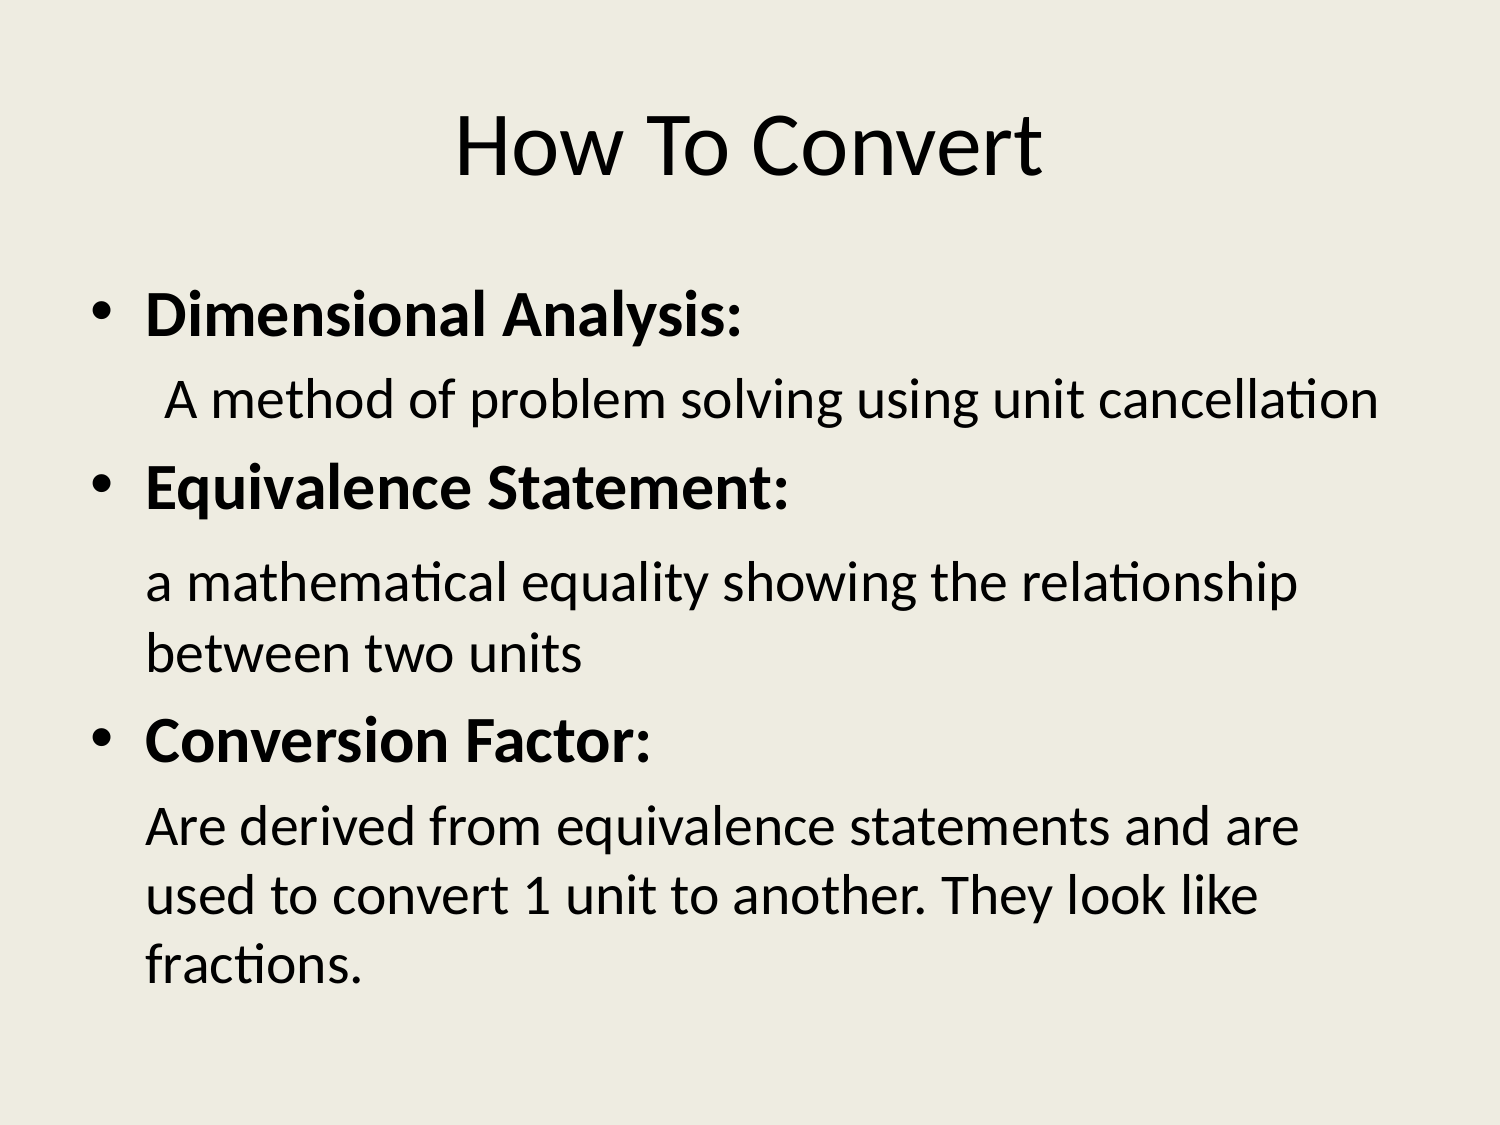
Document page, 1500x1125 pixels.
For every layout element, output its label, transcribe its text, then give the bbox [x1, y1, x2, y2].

title How To Convert [75, 45, 1425, 233]
list Dimensional Analysis: A method of problem solving using unit cancellation Equivalence Statement: a mathematical equality showing the relationship between two units Conversion Factor: Are derived from equivalence statements and are used to convert 1 unit to another. They look like fractions. [75, 262, 1425, 1005]
